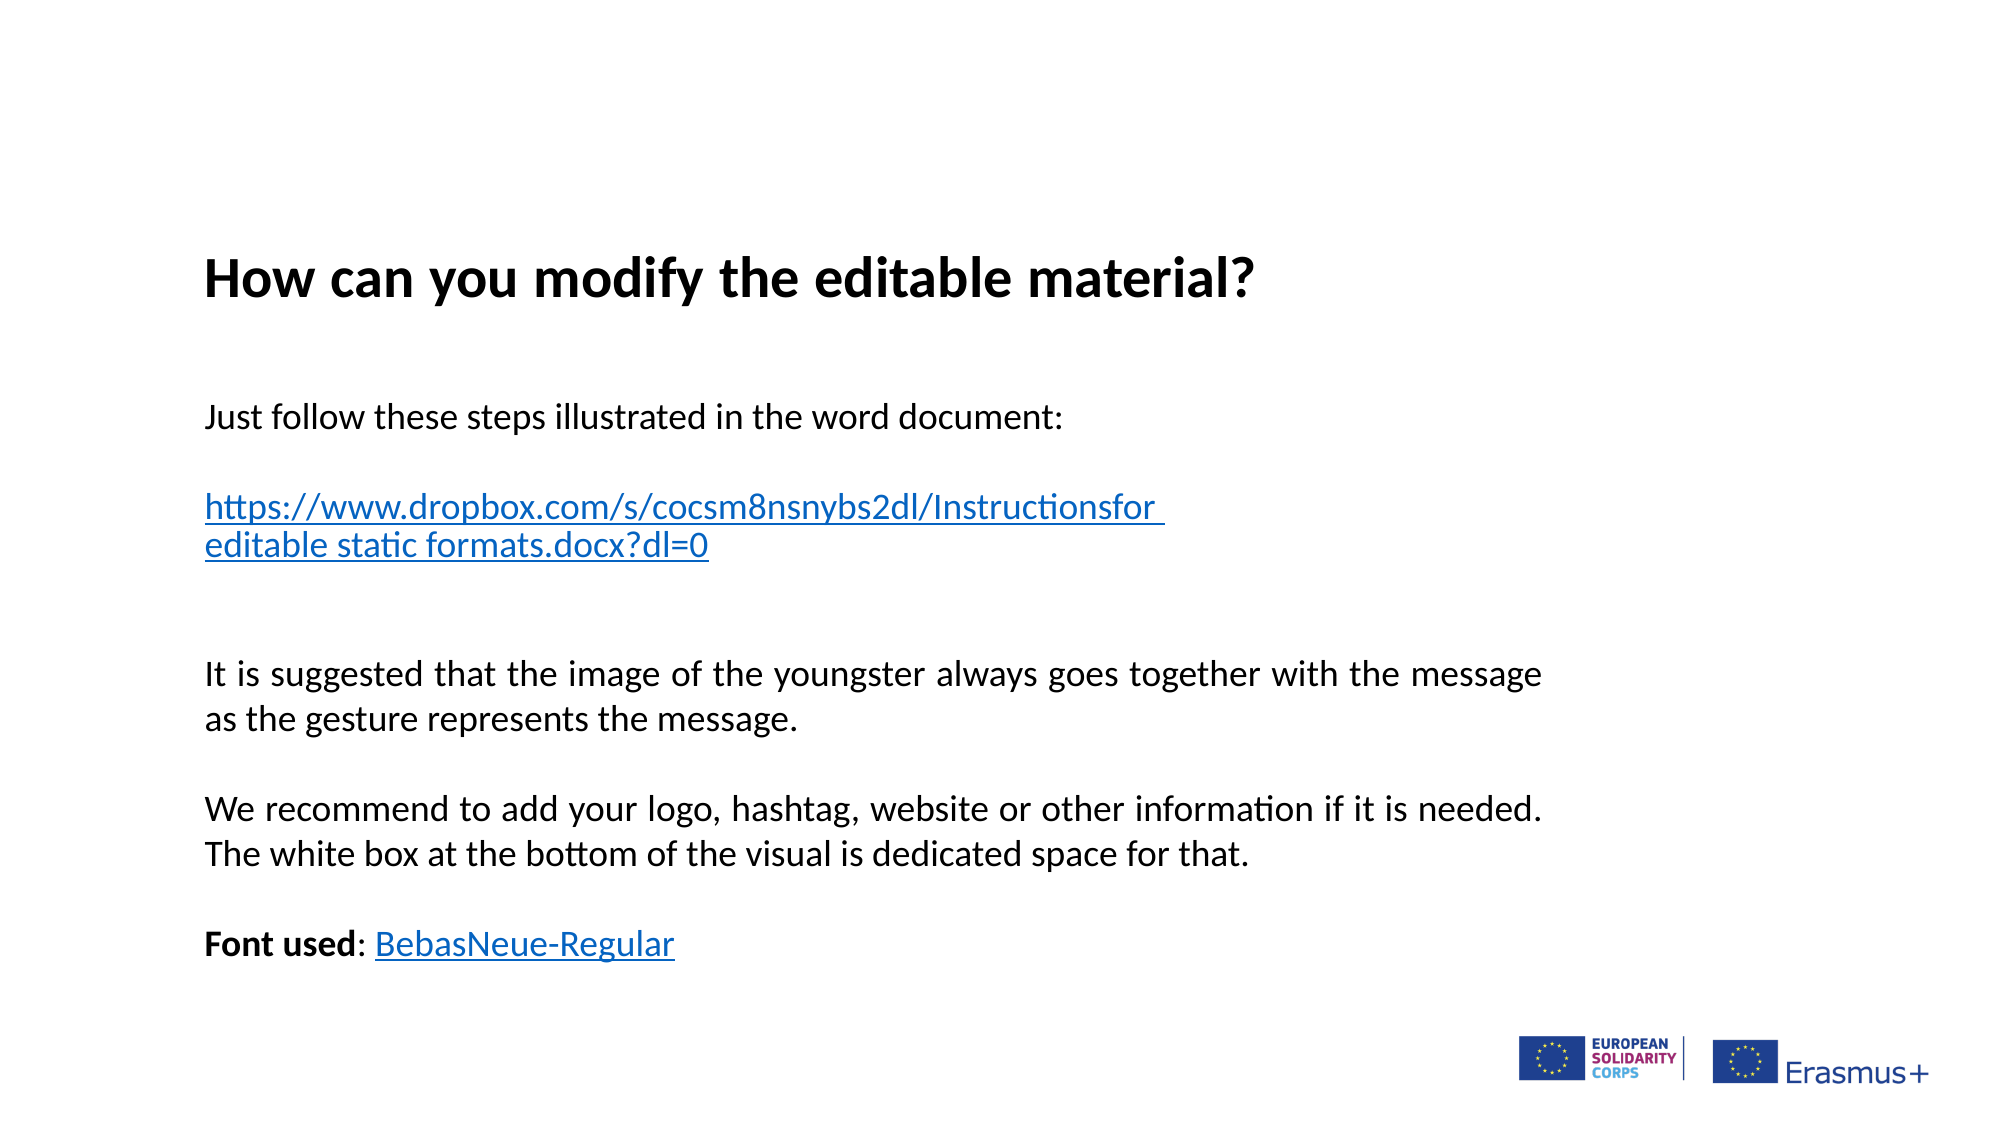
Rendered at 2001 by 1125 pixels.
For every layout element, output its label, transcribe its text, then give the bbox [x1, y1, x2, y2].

text_box Just follow these steps illustrated in the word document: https://www.dropbox.com/s/cocsm8nsnybs2dl/Instructionsfor editable static formats.docx?dl=0 [189, 385, 1190, 535]
picture [1497, 1014, 1943, 1096]
text_box It is suggested that the image of the youngster always goes together with the message as the gesture represents the message. We recommend to add your logo, hashtag, website or other information if it is needed. The white box at the bottom of the visual is dedicated space for that. Font used: BebasNeue-Regular [189, 641, 1559, 1061]
text_box How can you modify the editable material? [189, 232, 1272, 377]
